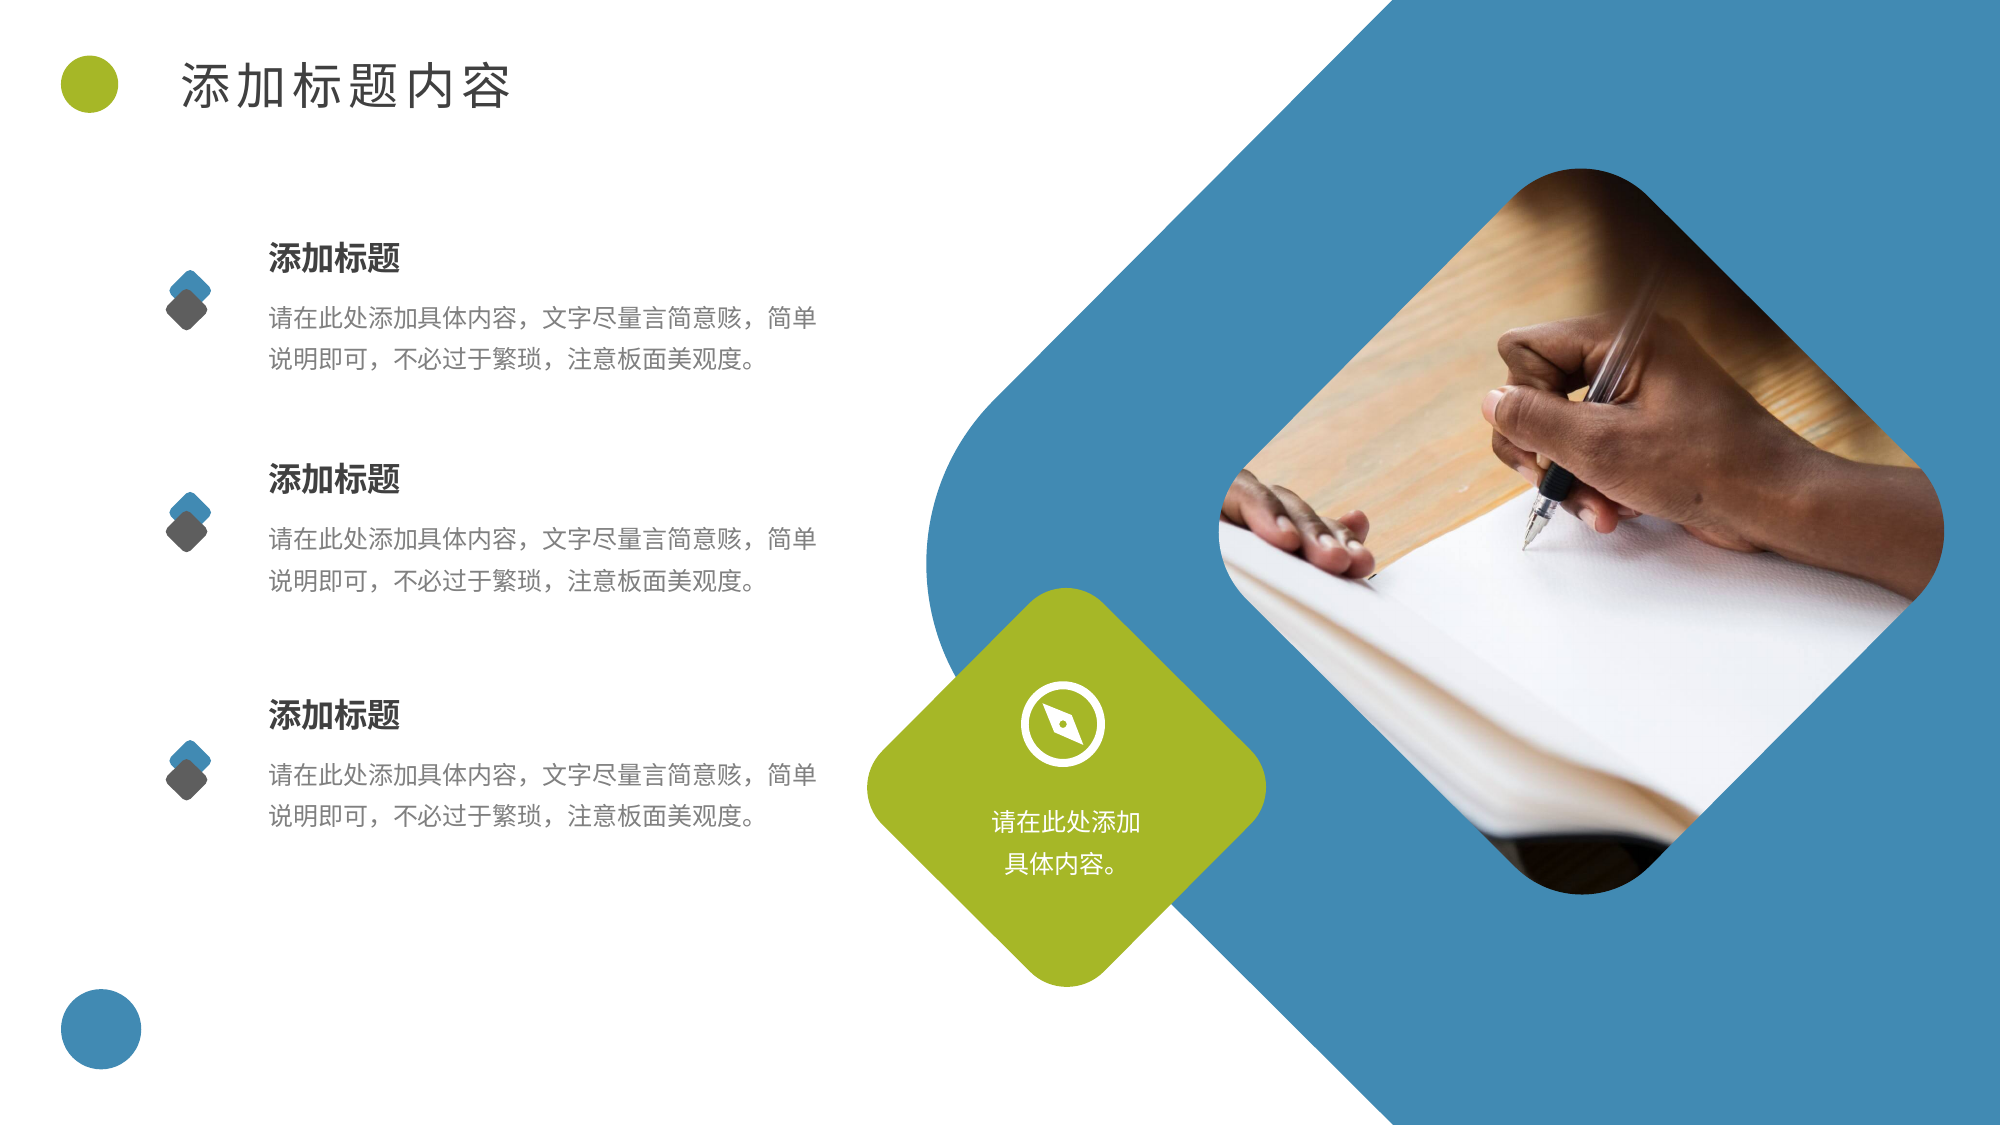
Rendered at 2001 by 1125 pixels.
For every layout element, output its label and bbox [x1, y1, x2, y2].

text_box [165, 491, 212, 553]
text_box [165, 740, 212, 801]
text_box [60, 0, 2000, 1125]
text_box [165, 269, 212, 331]
